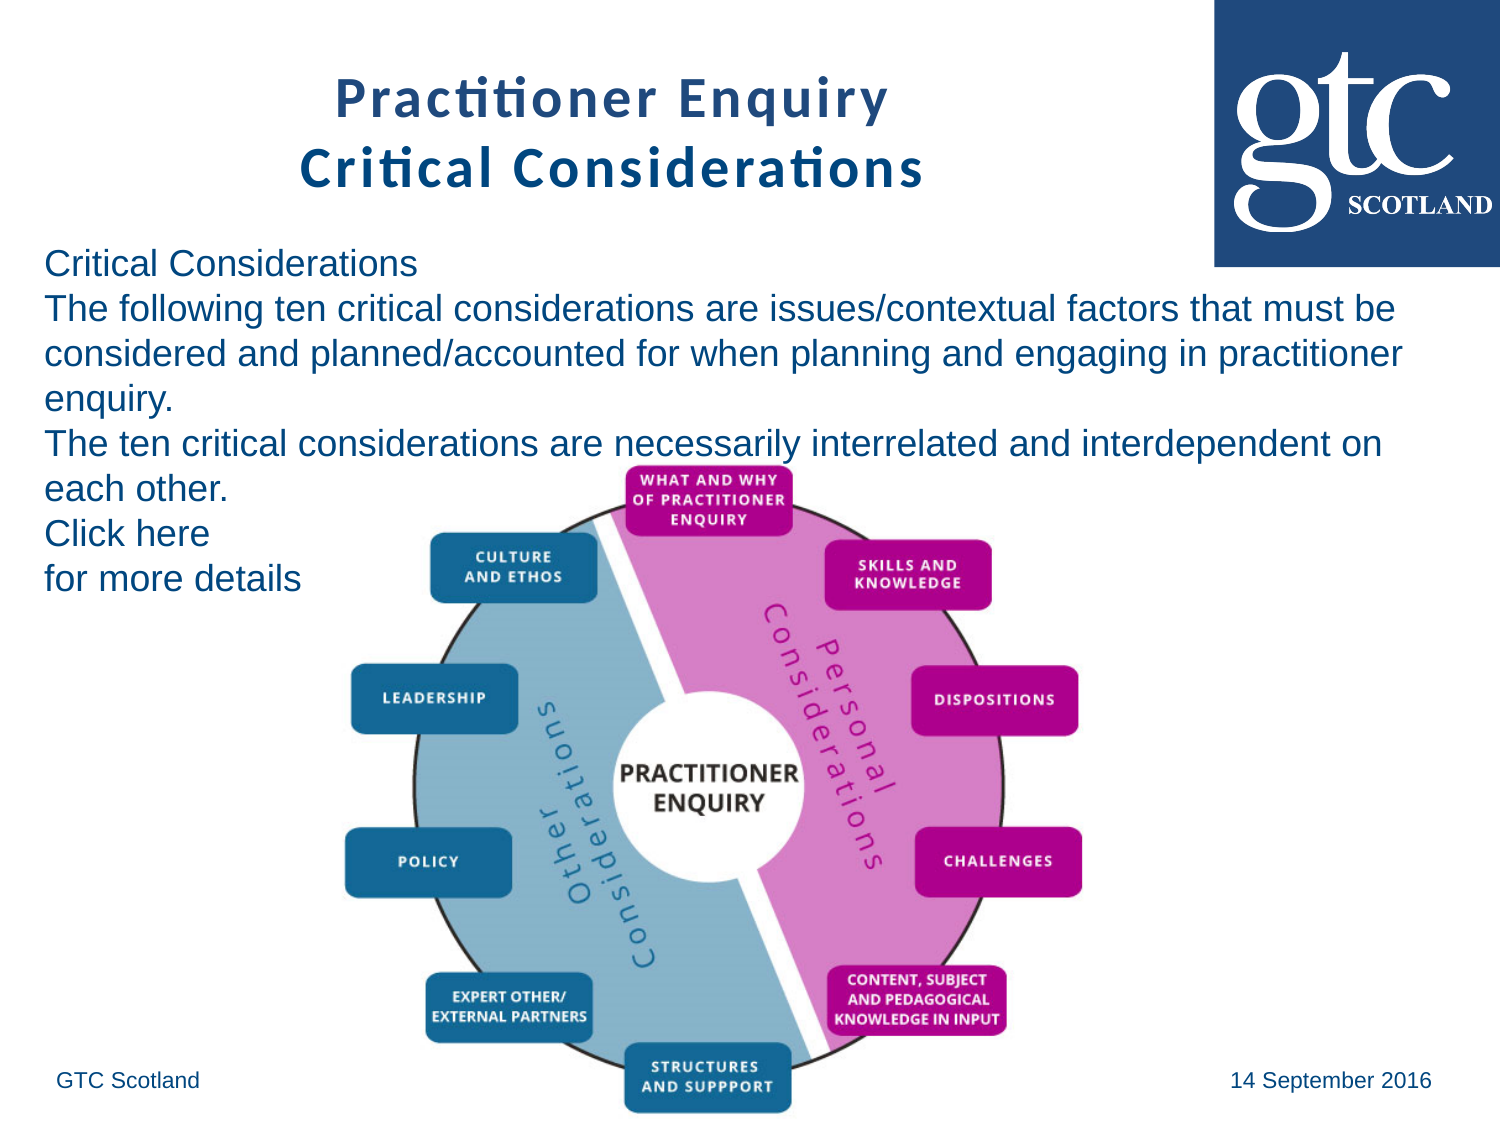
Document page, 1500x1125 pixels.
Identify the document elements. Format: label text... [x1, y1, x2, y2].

title Practitioner Enquiry Critical Considerations [41, 51, 1188, 149]
picture [1234, 51, 1492, 232]
footer GTC Scotland [41, 1058, 302, 1102]
text_box Critical Considerations The following ten critical considerations are issues/contextual factors that must be considered and planned/accounted for when planning and engaging in practitioner enquiry. The ten critical considerations are necessarily interrelated and interdependent on each other. Click here for more details [29, 231, 1436, 652]
picture [312, 396, 1124, 1125]
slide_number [1142, 1058, 1447, 1102]
